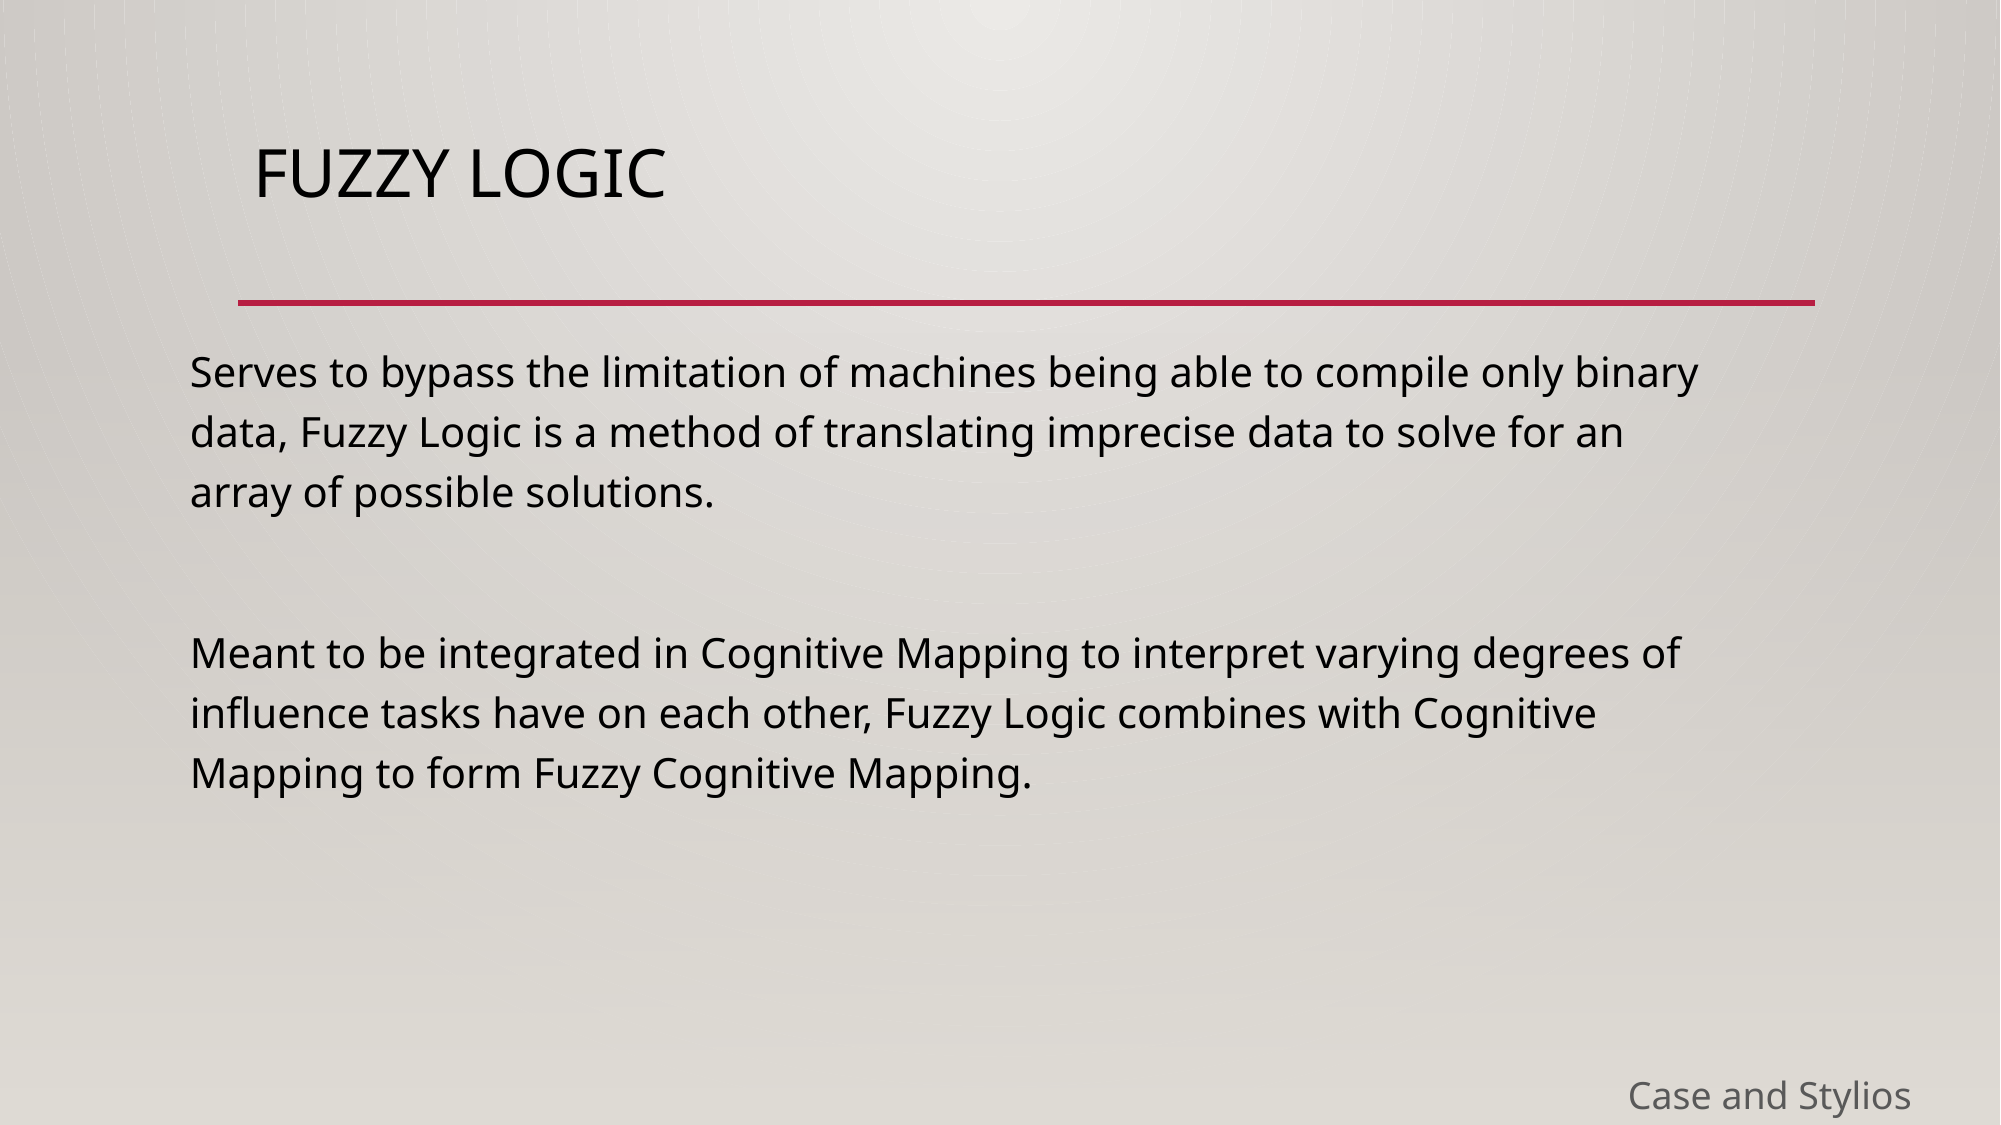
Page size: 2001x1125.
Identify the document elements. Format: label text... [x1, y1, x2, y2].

text_box Case and Stylios (2016) [1613, 1064, 2000, 1125]
list Serves to bypass the limitation of machines being able to compile only binary data, Fuzzy Logic is a method of translating imprecise data to solve for an array of possible solutions. Meant to be integrated in Cognitive Mapping to interpret varying degrees of influence tasks have on each other, Fuzzy Logic combines with Cognitive Mapping to form Fuzzy Cognitive Mapping. [174, 328, 1751, 895]
title Fuzzy Logic [238, 131, 1814, 305]
